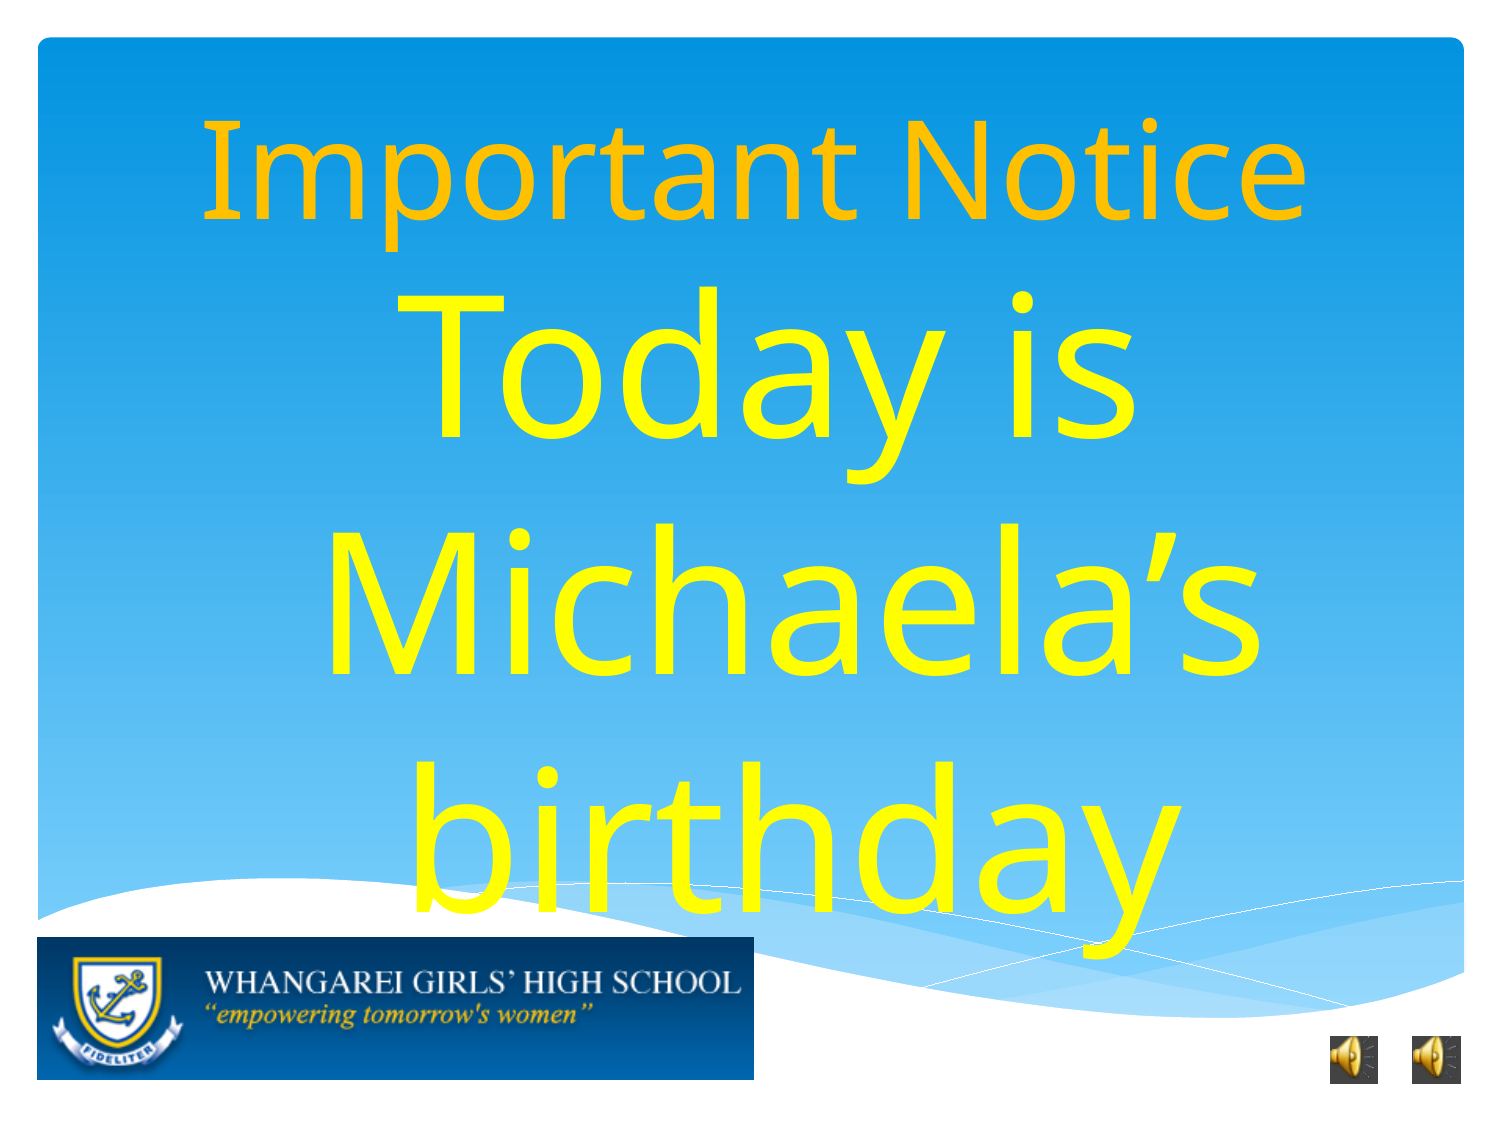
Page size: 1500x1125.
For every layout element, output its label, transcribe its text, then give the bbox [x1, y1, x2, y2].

picture [1411, 1034, 1462, 1086]
text_box Today is Michaela’s birthday [149, 231, 1391, 963]
picture [37, 937, 754, 1080]
picture [1328, 1034, 1380, 1086]
text_box Important Notice [149, 37, 1362, 255]
